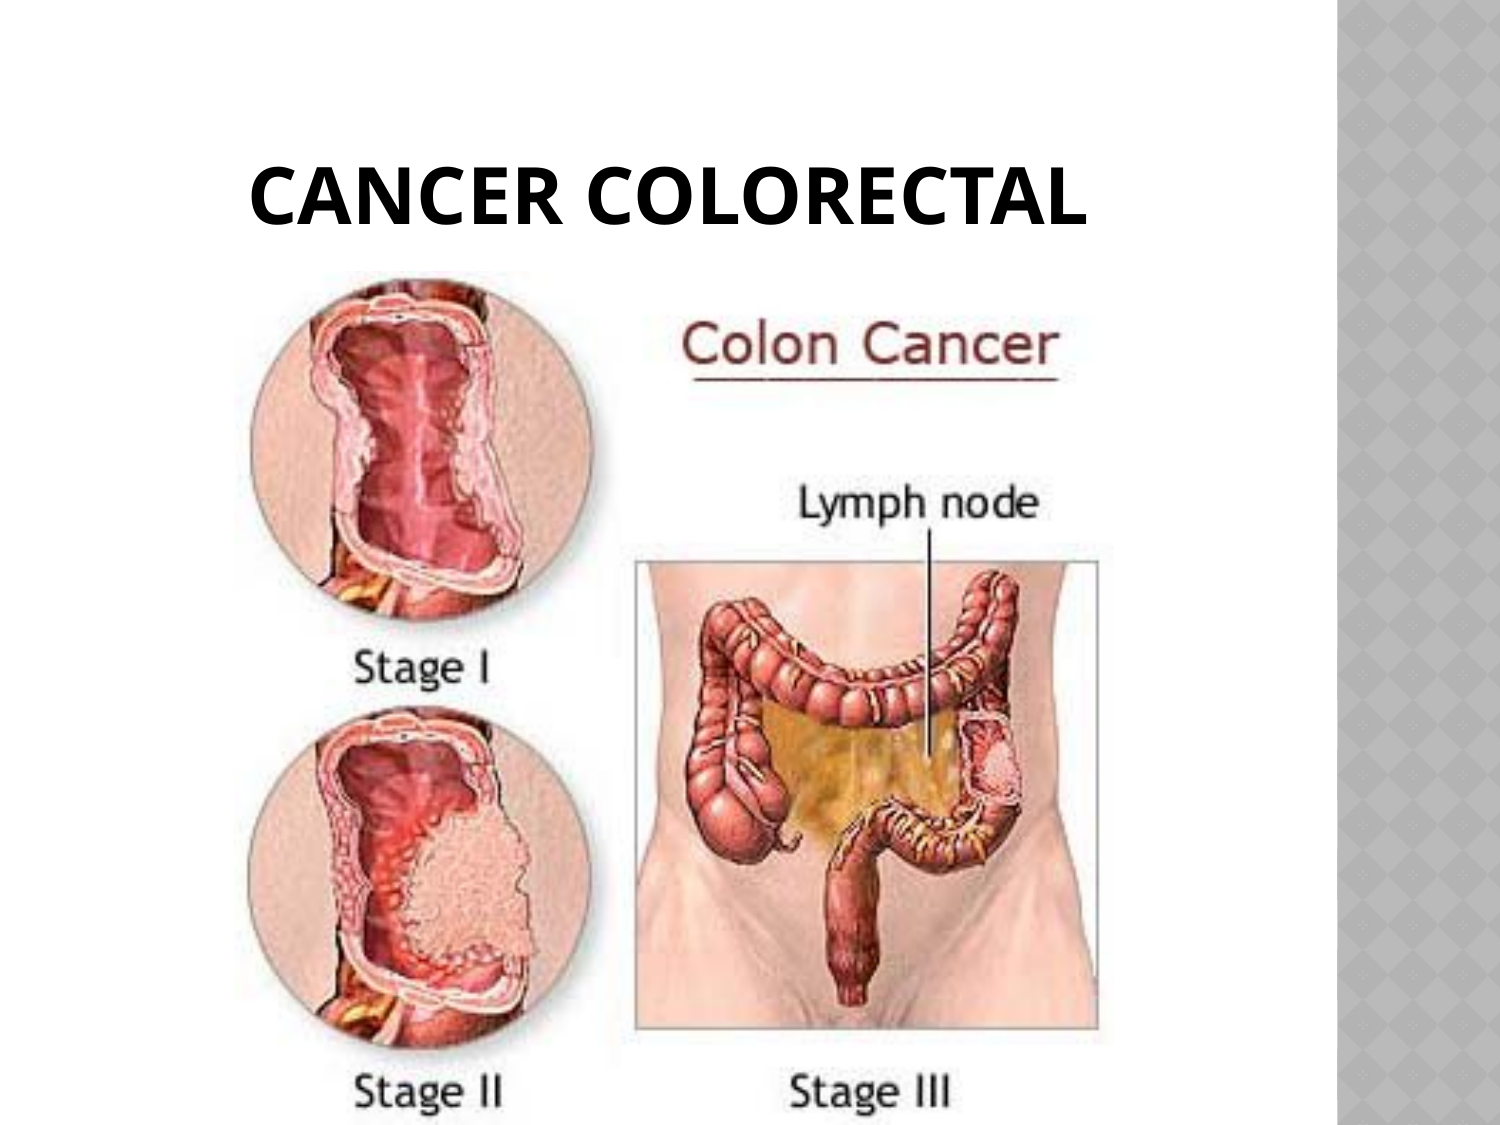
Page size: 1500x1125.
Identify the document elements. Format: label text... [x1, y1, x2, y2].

title Cancer colorectal [75, 52, 1263, 240]
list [233, 271, 1114, 1125]
